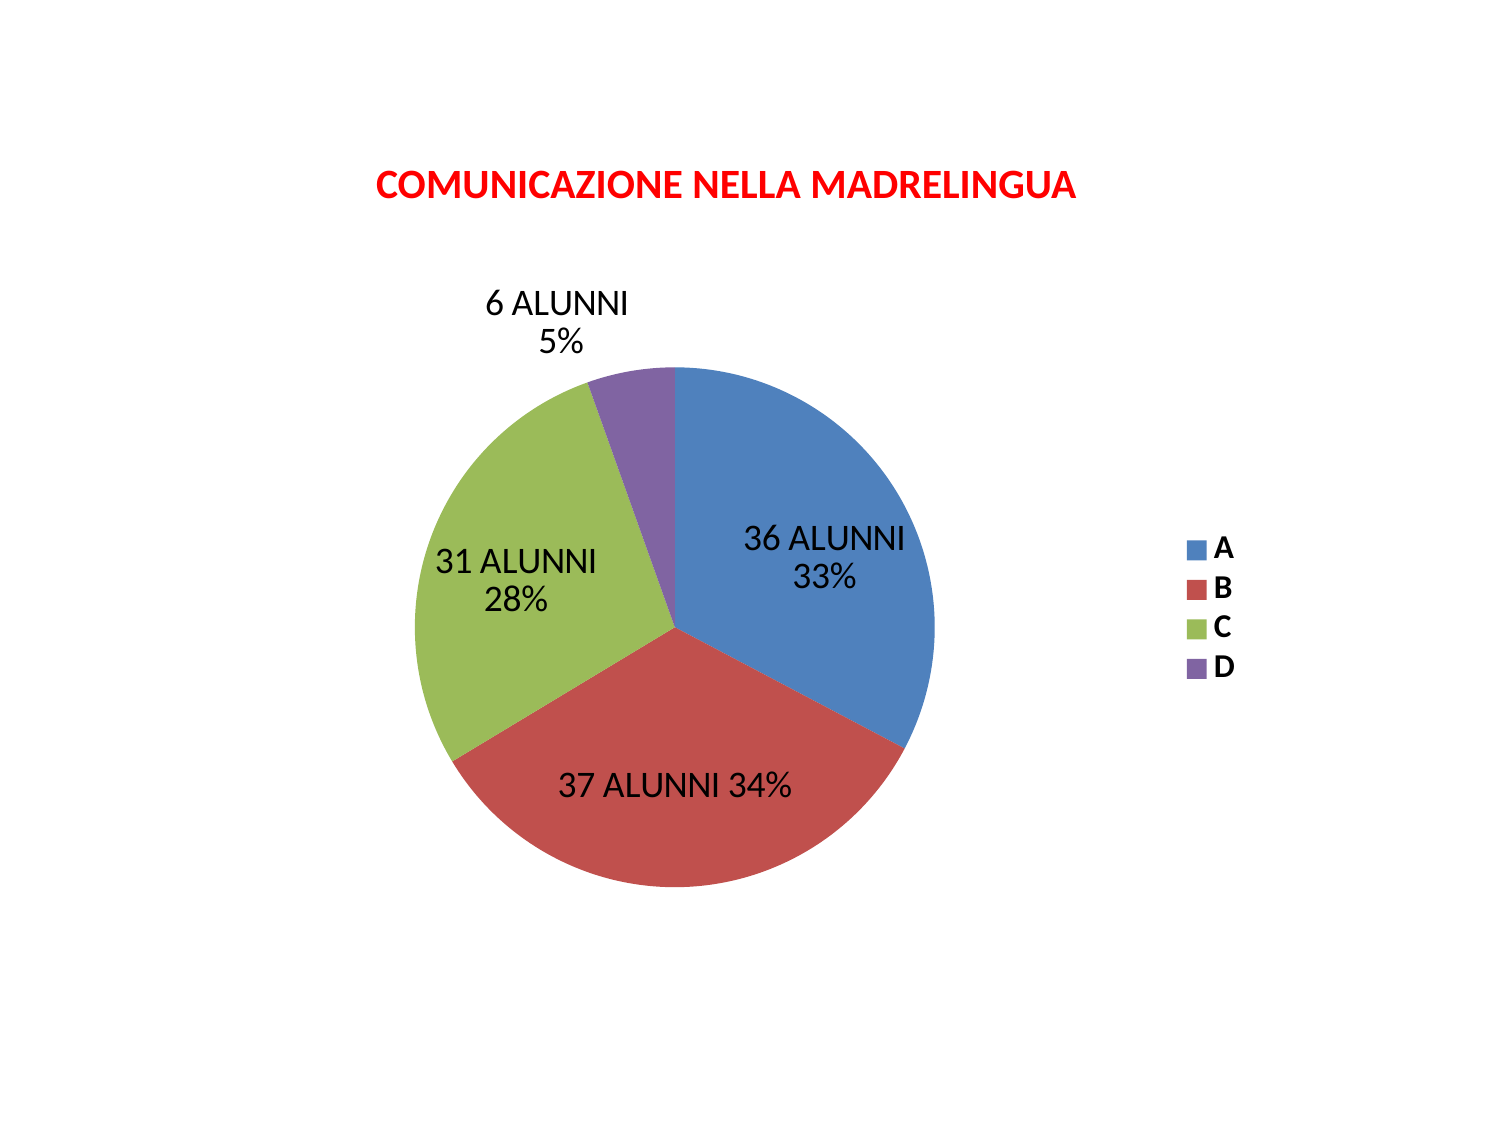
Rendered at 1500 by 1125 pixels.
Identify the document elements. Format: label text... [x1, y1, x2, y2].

text_box COMUNICAZIONE NELLA MADRELINGUA [230, 149, 1223, 214]
chart [159, 243, 1259, 977]
